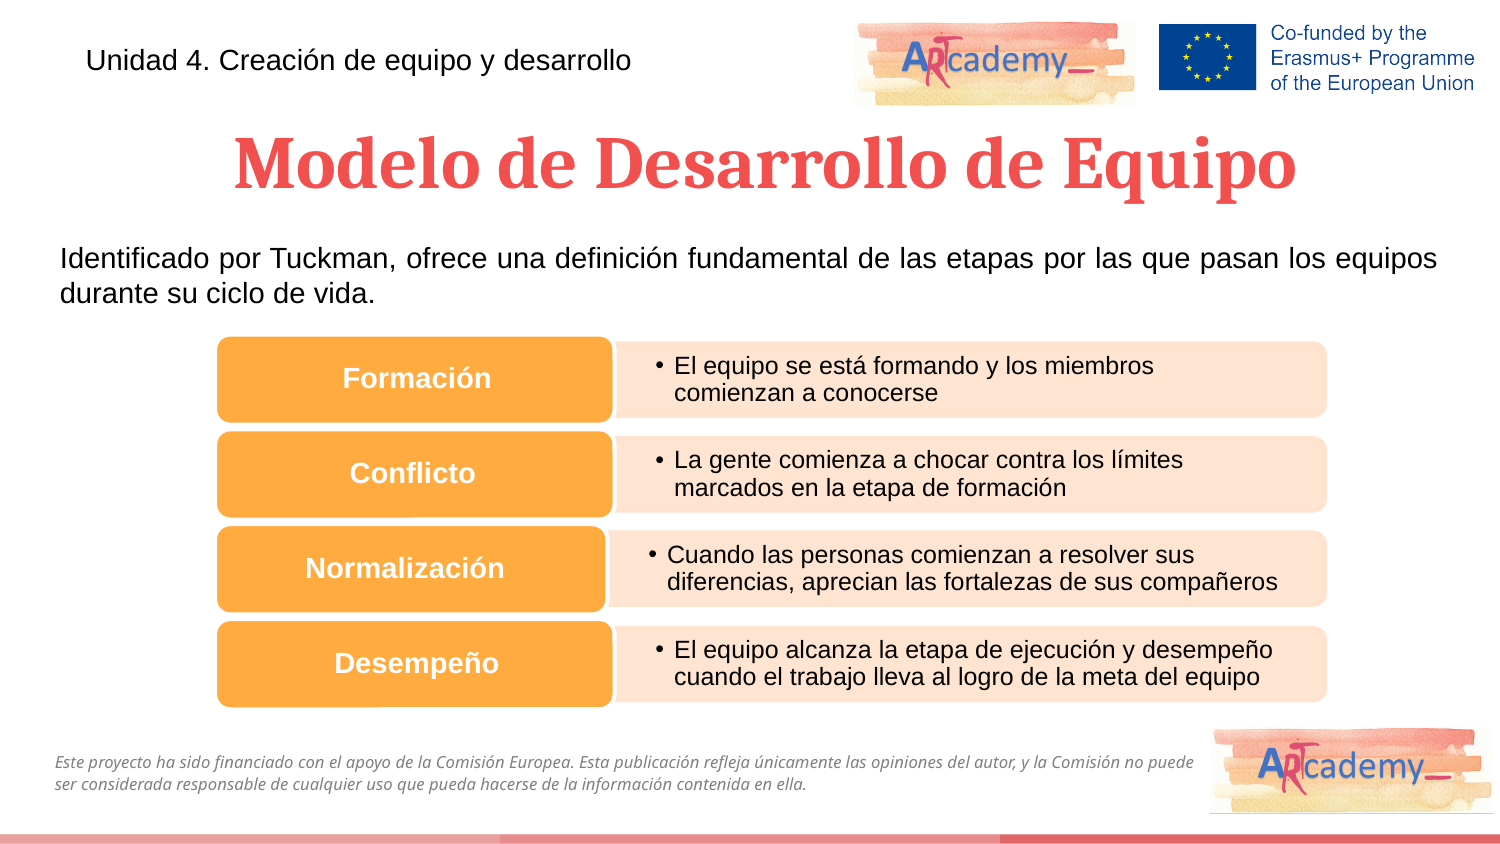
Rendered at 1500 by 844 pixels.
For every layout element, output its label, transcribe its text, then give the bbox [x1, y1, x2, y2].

text_box Este proyecto ha sido financiado con el apoyo de la Comisión Europea. Esta publicación refleja únicamente las opiniones del autor, y la Comisión no puede ser considerada responsable de cualquier uso que pueda hacerse de la información contenida en ella. [39, 742, 1205, 811]
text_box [214, 333, 1326, 710]
text_box Identificado por Tuckman, ofrece una definición fundamental de las etapas por las que pasan los equipos durante su ciclo de vida. [44, 231, 1455, 317]
picture [854, 2, 1137, 138]
title Modelo de Desarrollo de Equipo [180, 53, 1352, 219]
text_box Unidad 4. Creación de equipo y desarrollo [70, 33, 849, 84]
picture [1158, 24, 1474, 94]
picture [1210, 709, 1493, 844]
